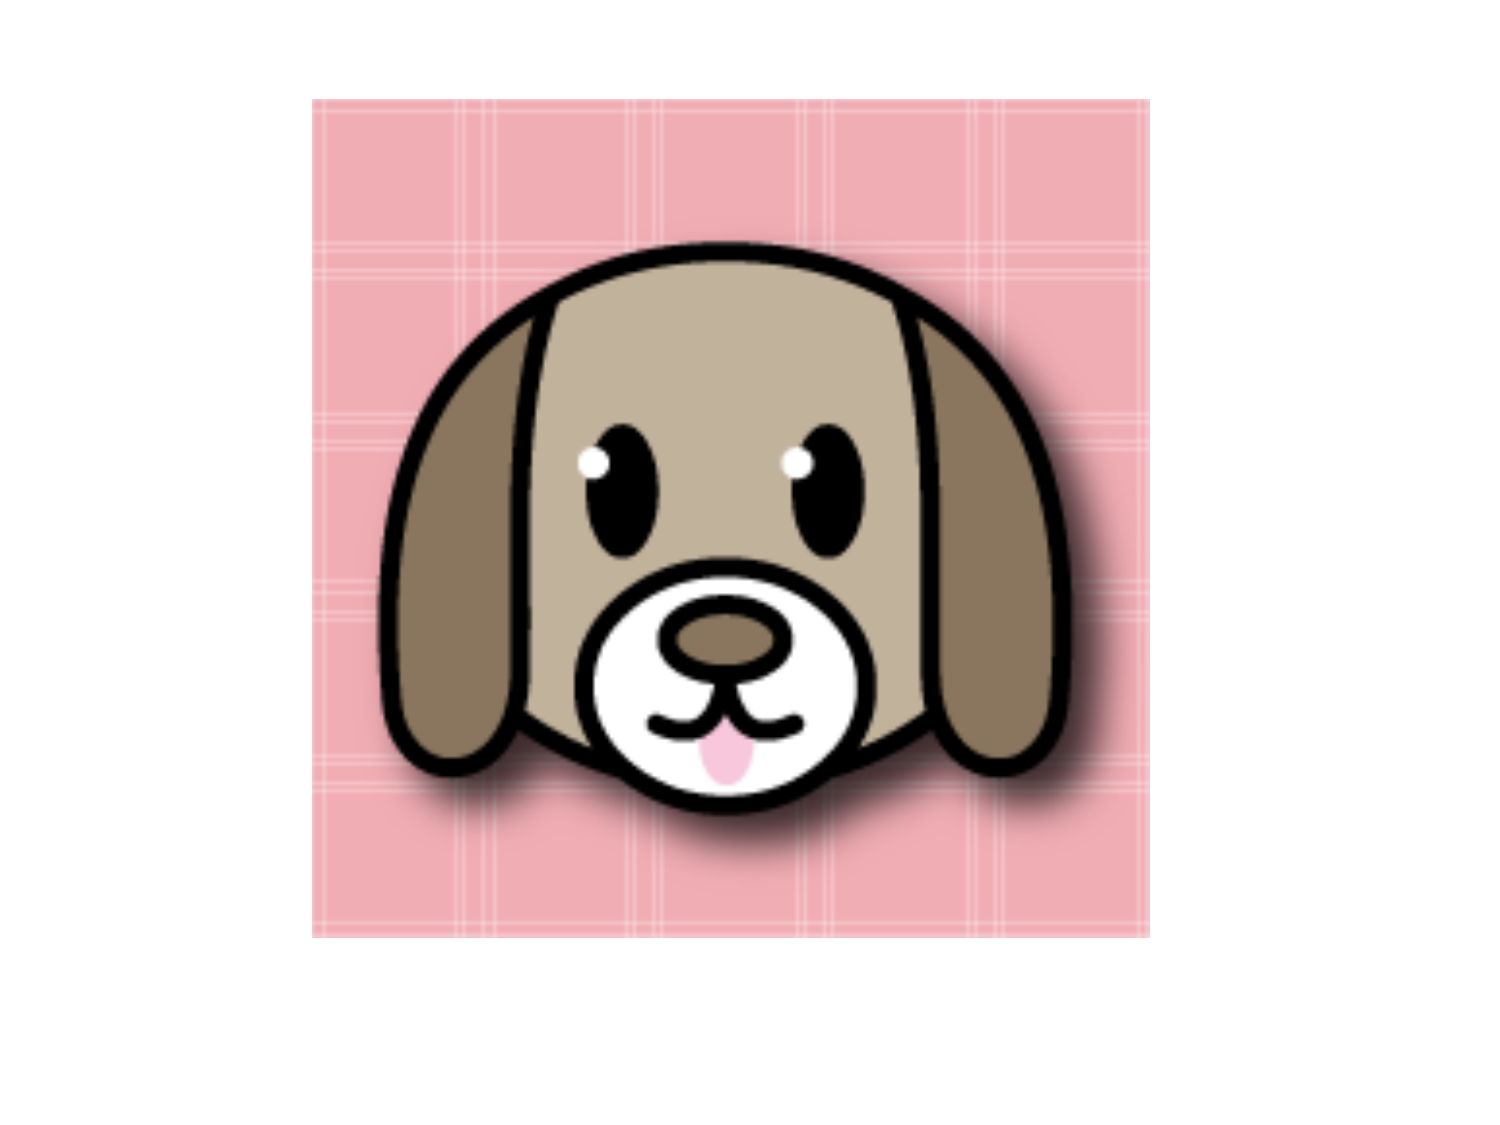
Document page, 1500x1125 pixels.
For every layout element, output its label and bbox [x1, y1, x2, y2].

picture [312, 99, 1151, 938]
